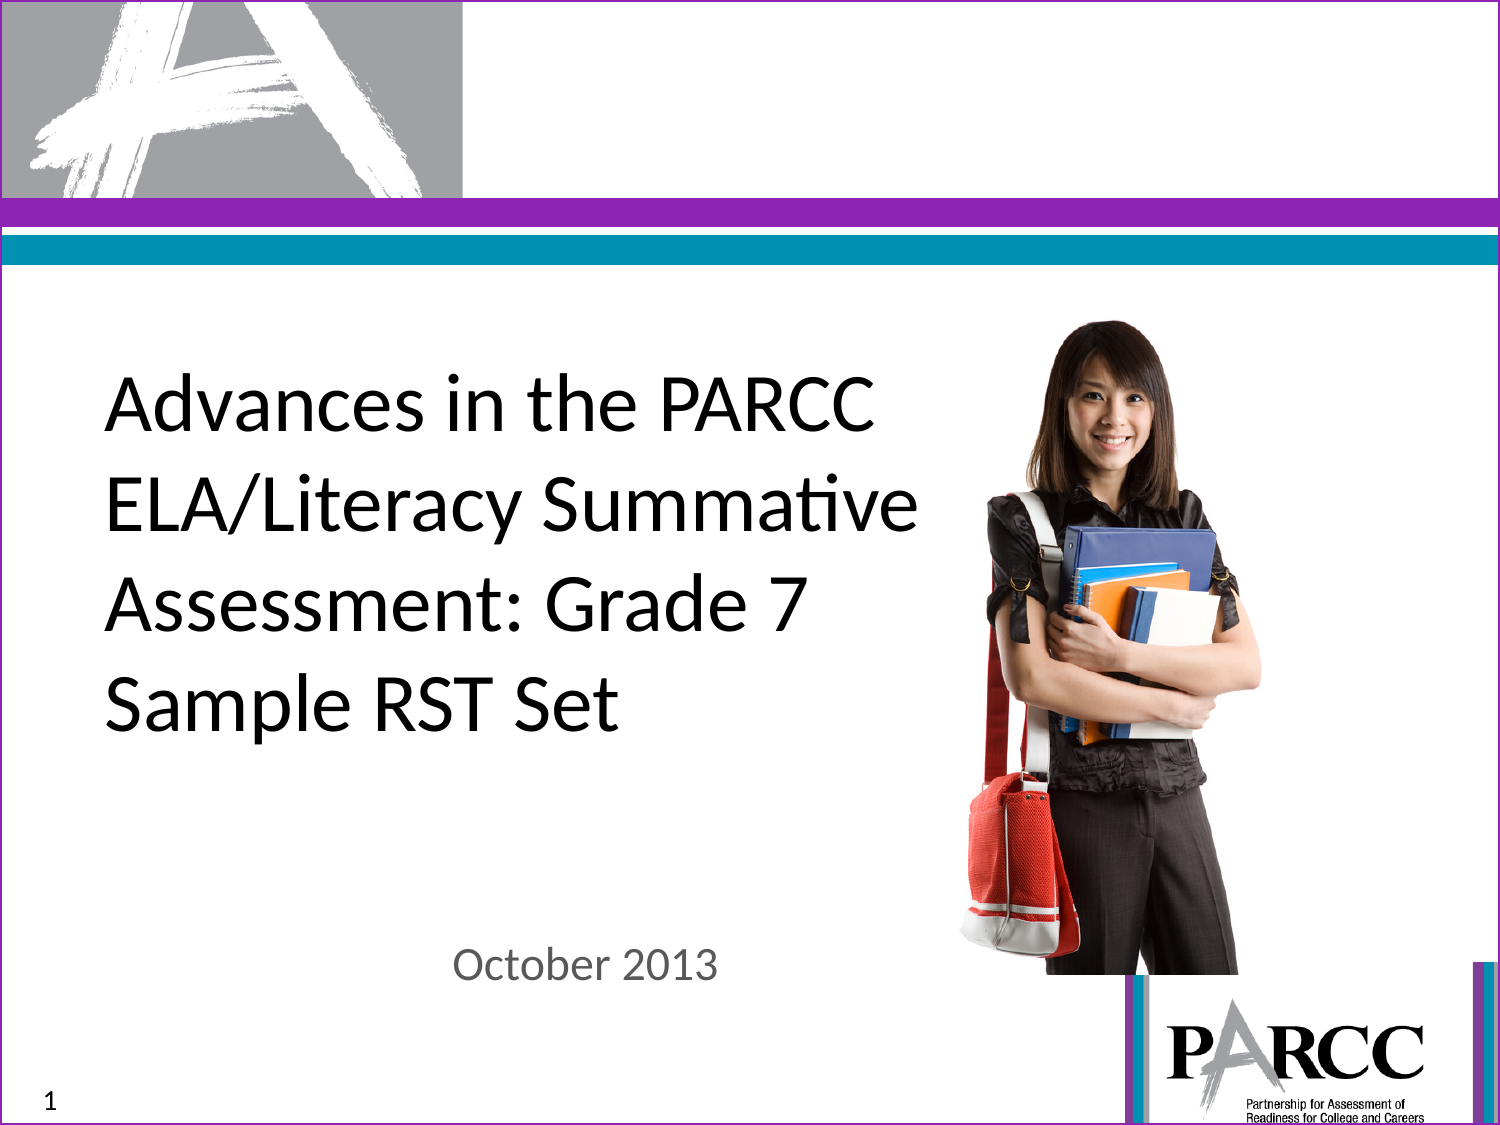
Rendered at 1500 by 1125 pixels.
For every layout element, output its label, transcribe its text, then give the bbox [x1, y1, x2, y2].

picture [2, 2, 463, 198]
list October 2013 [437, 925, 995, 1078]
slide_number 1 [0, 1077, 100, 1125]
title Advances in the PARCC ELA/Literacy Summative Assessment: Grade 7 Sample RST Set [62, 350, 944, 746]
picture [949, 274, 1483, 1123]
